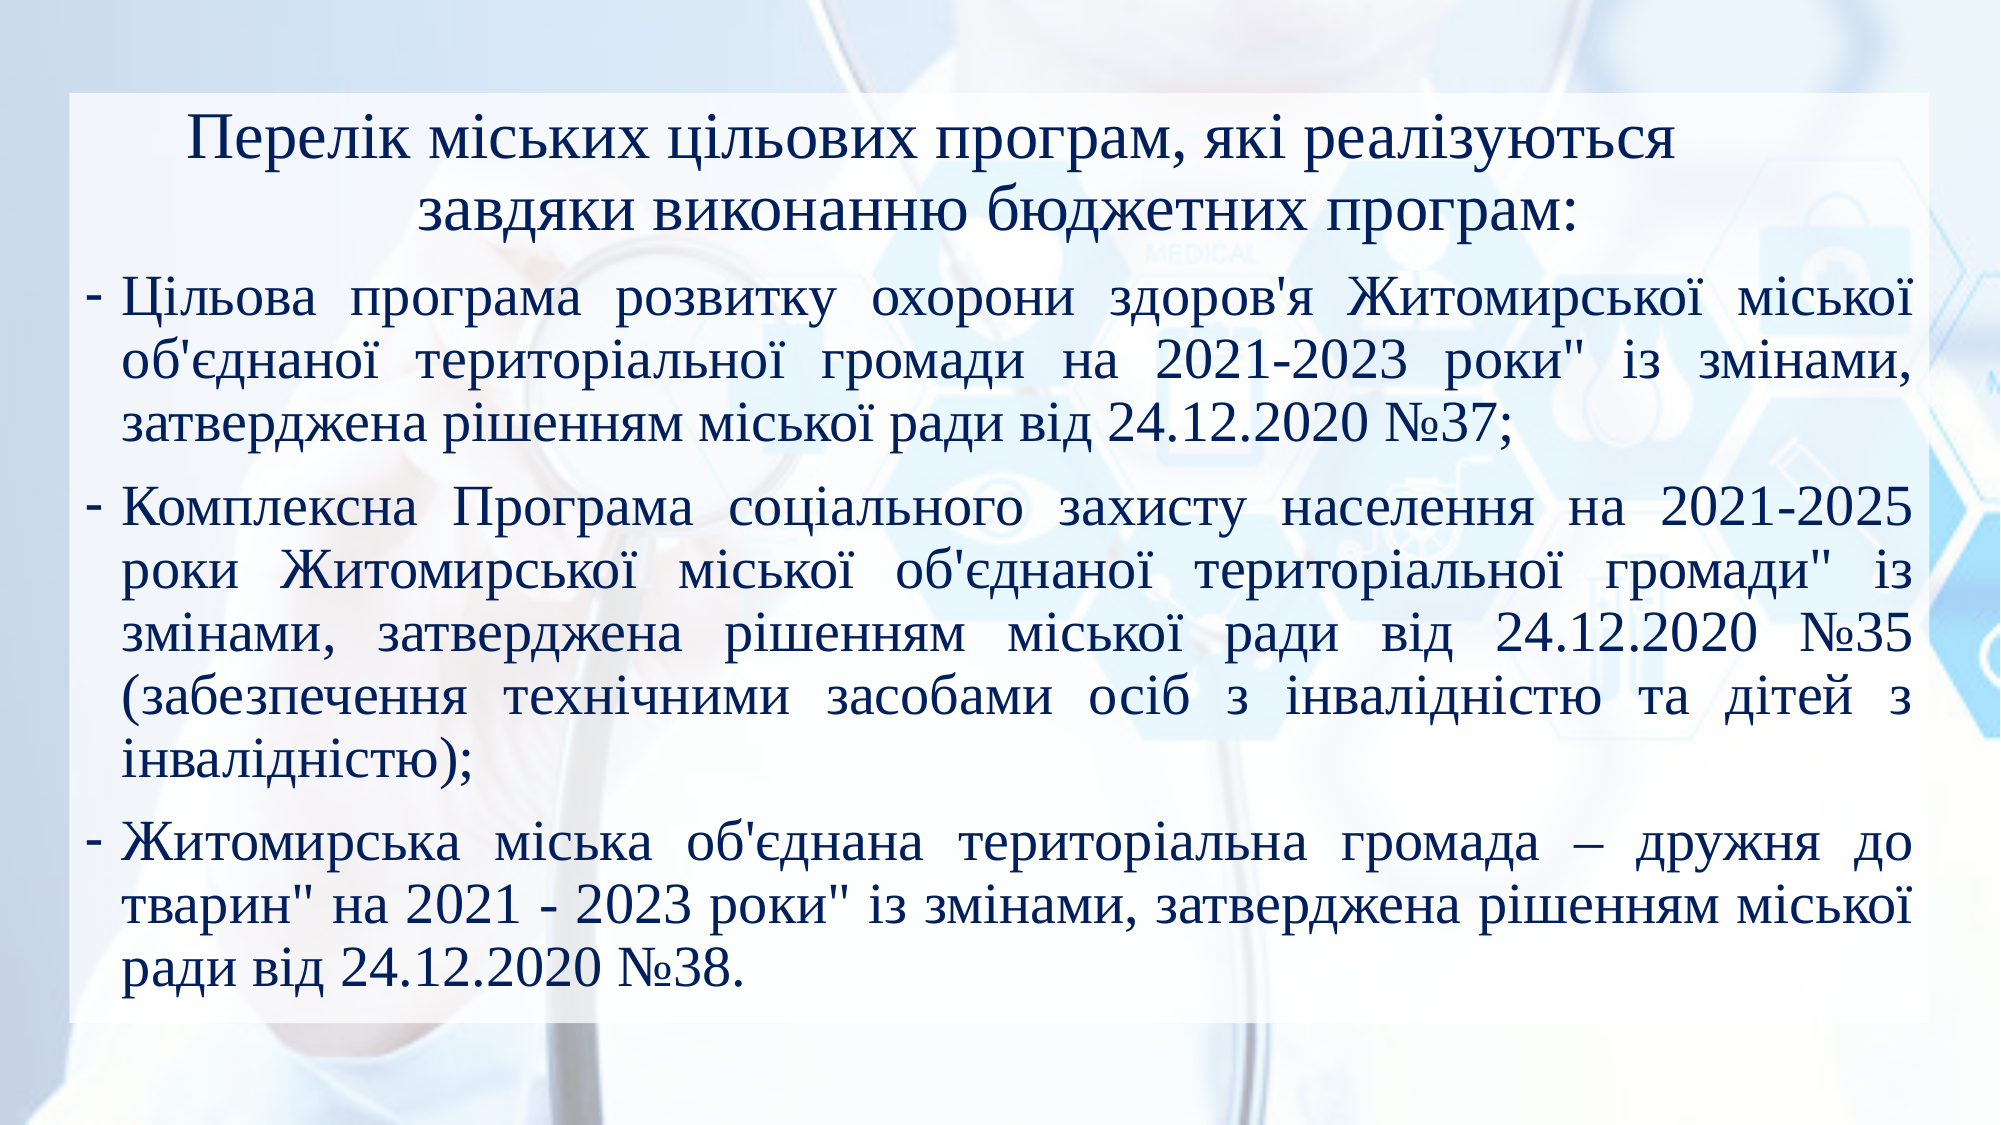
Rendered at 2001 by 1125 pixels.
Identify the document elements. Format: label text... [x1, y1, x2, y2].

list Перелік міських цільових програм, які реалізуються завдяки виконанню бюджетних програм: Цільова програма розвитку охорони здоров'я Житомирської міської об'єднаної територіальної громади на 2021-2023 роки" із змінами, затверджена рішенням міської ради від 24.12.2020 №37; Комплексна Програма соціального захисту населення на 2021-2025 роки Житомирської міської об'єднаної територіальної громади" із змінами, затверджена рішенням міської ради від 24.12.2020 №35 (забезпечення технічними засобами осіб з інвалідністю та дітей з інвалідністю); Житомирська міська об'єднана територіальна громада – дружня до тварин" на 2021 - 2023 роки" із змінами, затверджена рішенням міської ради від 24.12.2020 №38. [69, 93, 1930, 1024]
